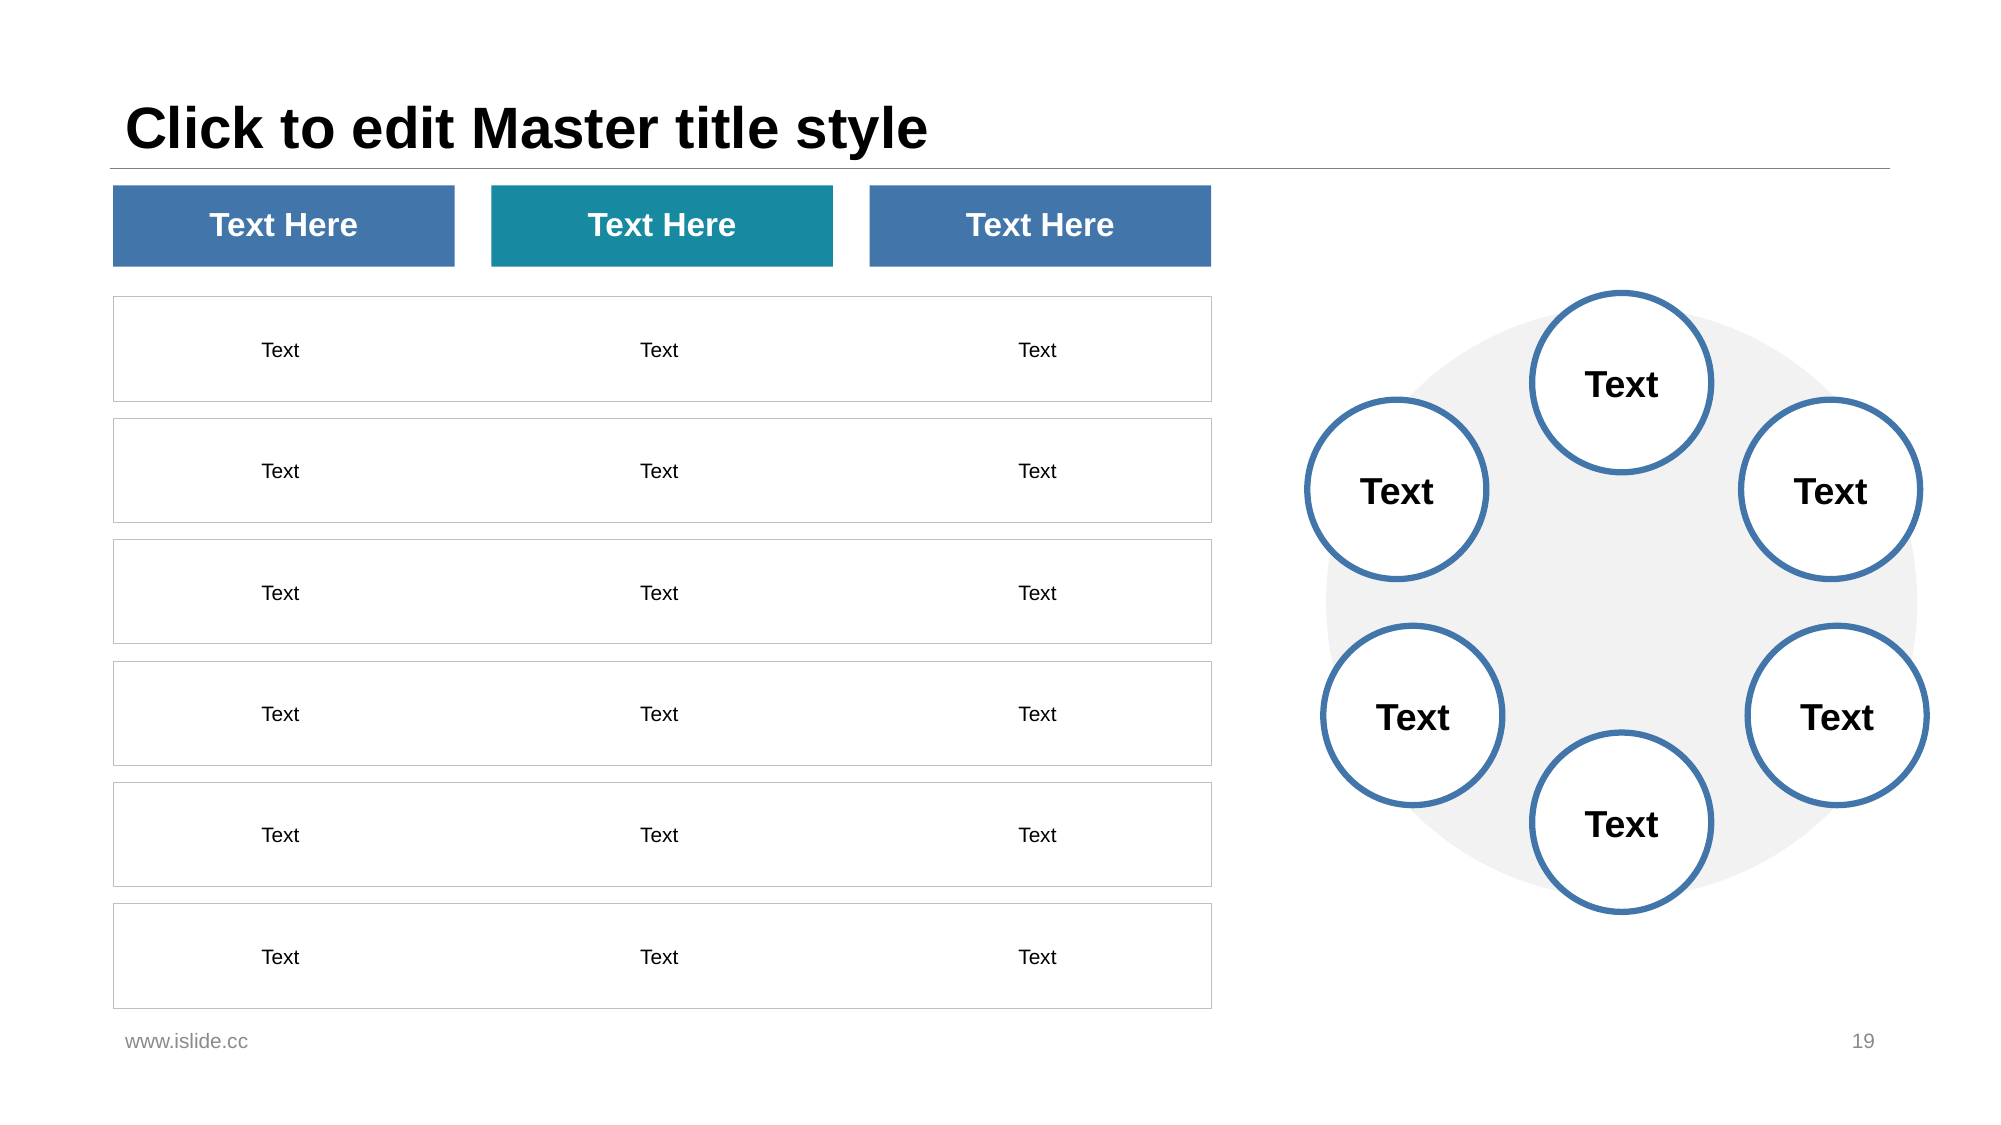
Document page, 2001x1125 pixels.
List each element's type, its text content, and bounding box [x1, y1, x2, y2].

footer www.islide.cc [109, 1023, 790, 1058]
title Click to edit Master title style [109, 0, 1890, 169]
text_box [112, 185, 1927, 1009]
slide_number 19 [1412, 1023, 1890, 1058]
